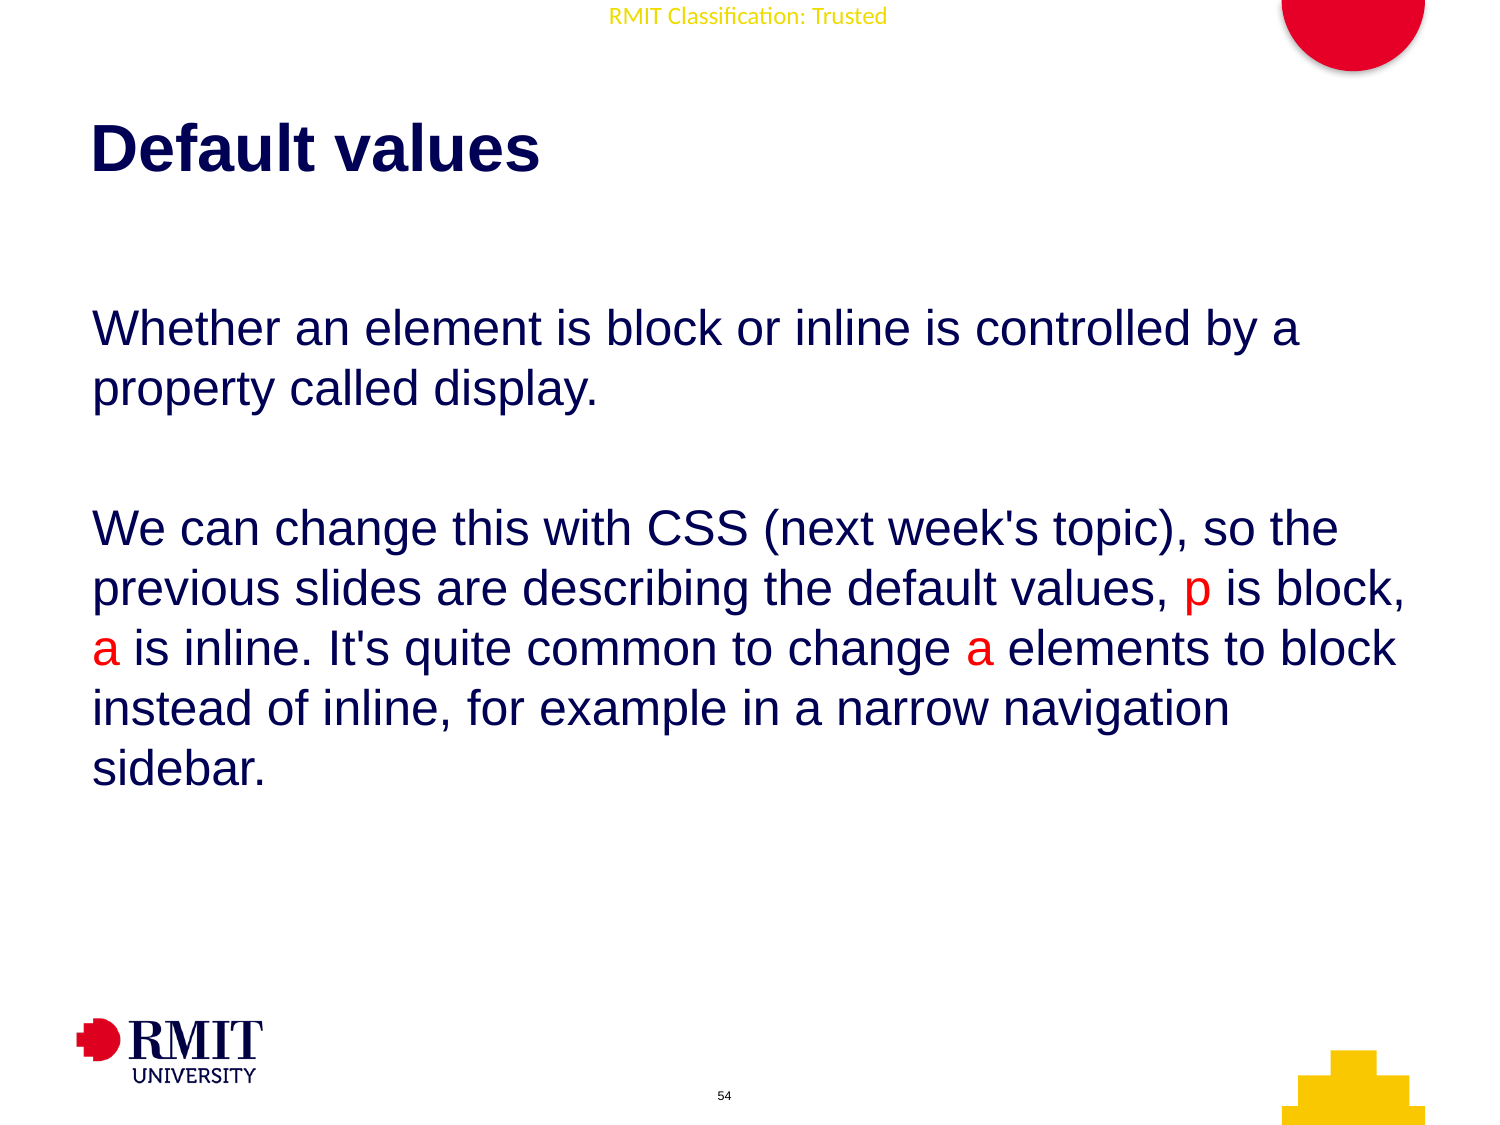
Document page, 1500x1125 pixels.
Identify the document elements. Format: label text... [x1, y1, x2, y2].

list Whether an element is block or inline is controlled by a property called display. We can change this with CSS (next week's topic), so the previous slides are describing the default values, p is block, a is inline. It's quite common to change a elements to block instead of inline, for example in a narrow navigation sidebar. [75, 288, 1425, 952]
title Default values [75, 23, 1237, 267]
picture [57, 1001, 281, 1102]
